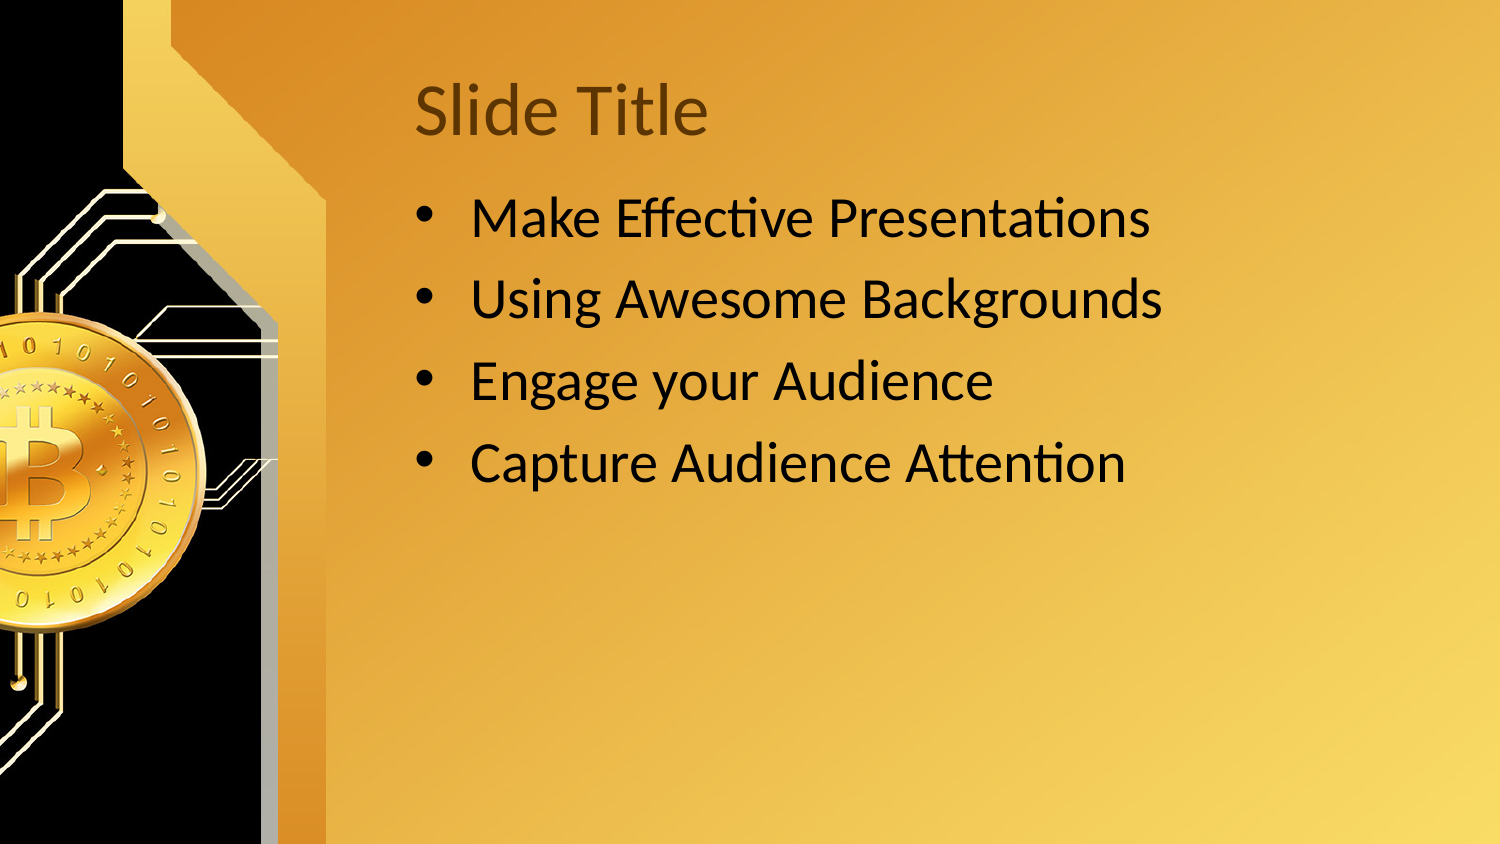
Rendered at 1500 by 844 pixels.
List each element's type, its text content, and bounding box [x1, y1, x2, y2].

title Slide Title [399, 46, 1427, 166]
list Make Effective Presentations Using Awesome Backgrounds Engage your Audience Capture Audience Attention [399, 171, 1427, 748]
picture [0, 0, 1500, 844]
